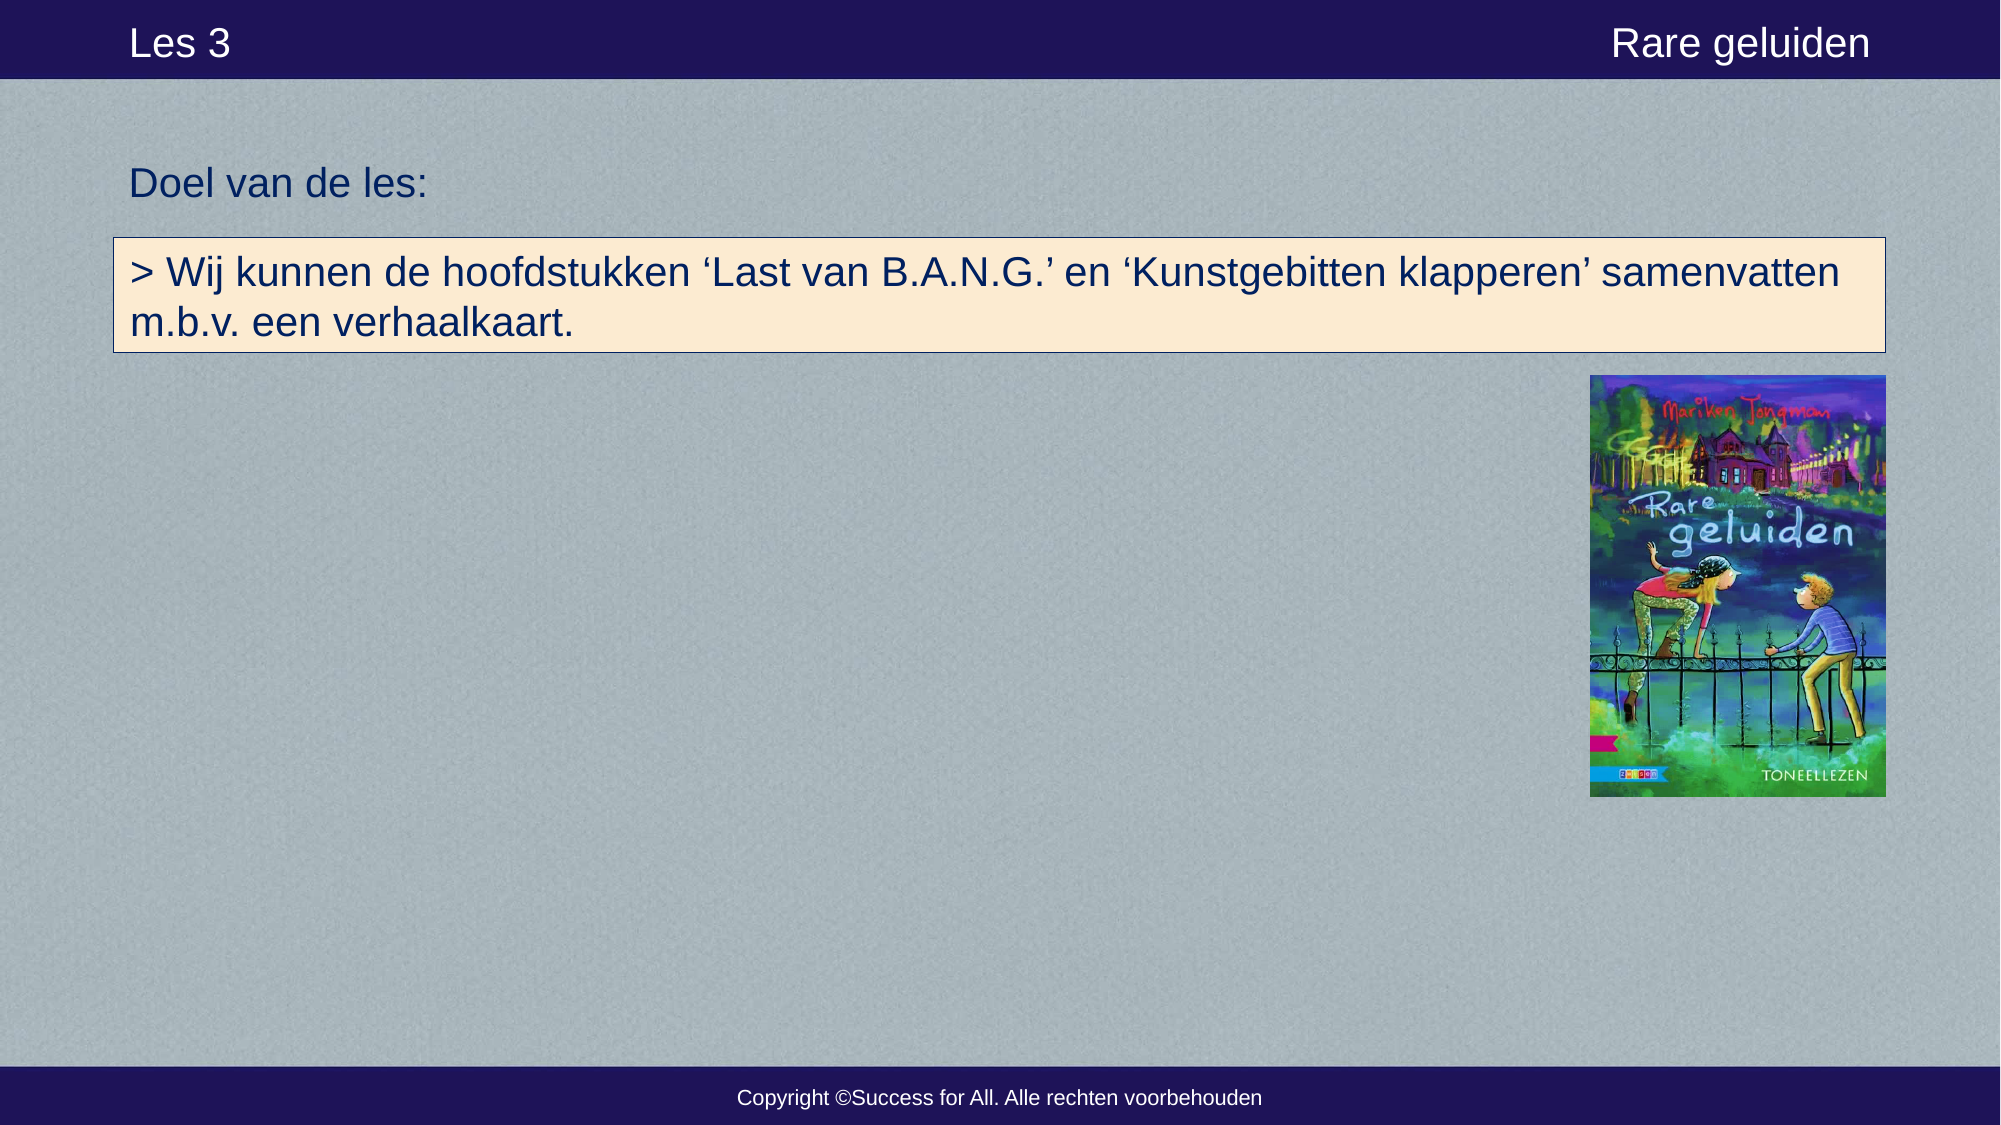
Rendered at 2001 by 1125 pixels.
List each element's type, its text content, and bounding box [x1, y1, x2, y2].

text_box Doel van de les: [113, 148, 1635, 214]
text_box Copyright ©Success for All. Alle rechten voorbehouden [0, 1076, 2000, 1125]
text_box Les 3 [114, 8, 354, 73]
text_box Rare geluiden [999, 8, 1886, 73]
picture [0, 0, 2001, 1125]
text_box > Wij kunnen de hoofdstukken ‘Last van B.A.N.G.’ en ‘Kunstgebitten klapperen’ samenvatten m.b.v. een verhaalkaart. [113, 237, 1886, 353]
